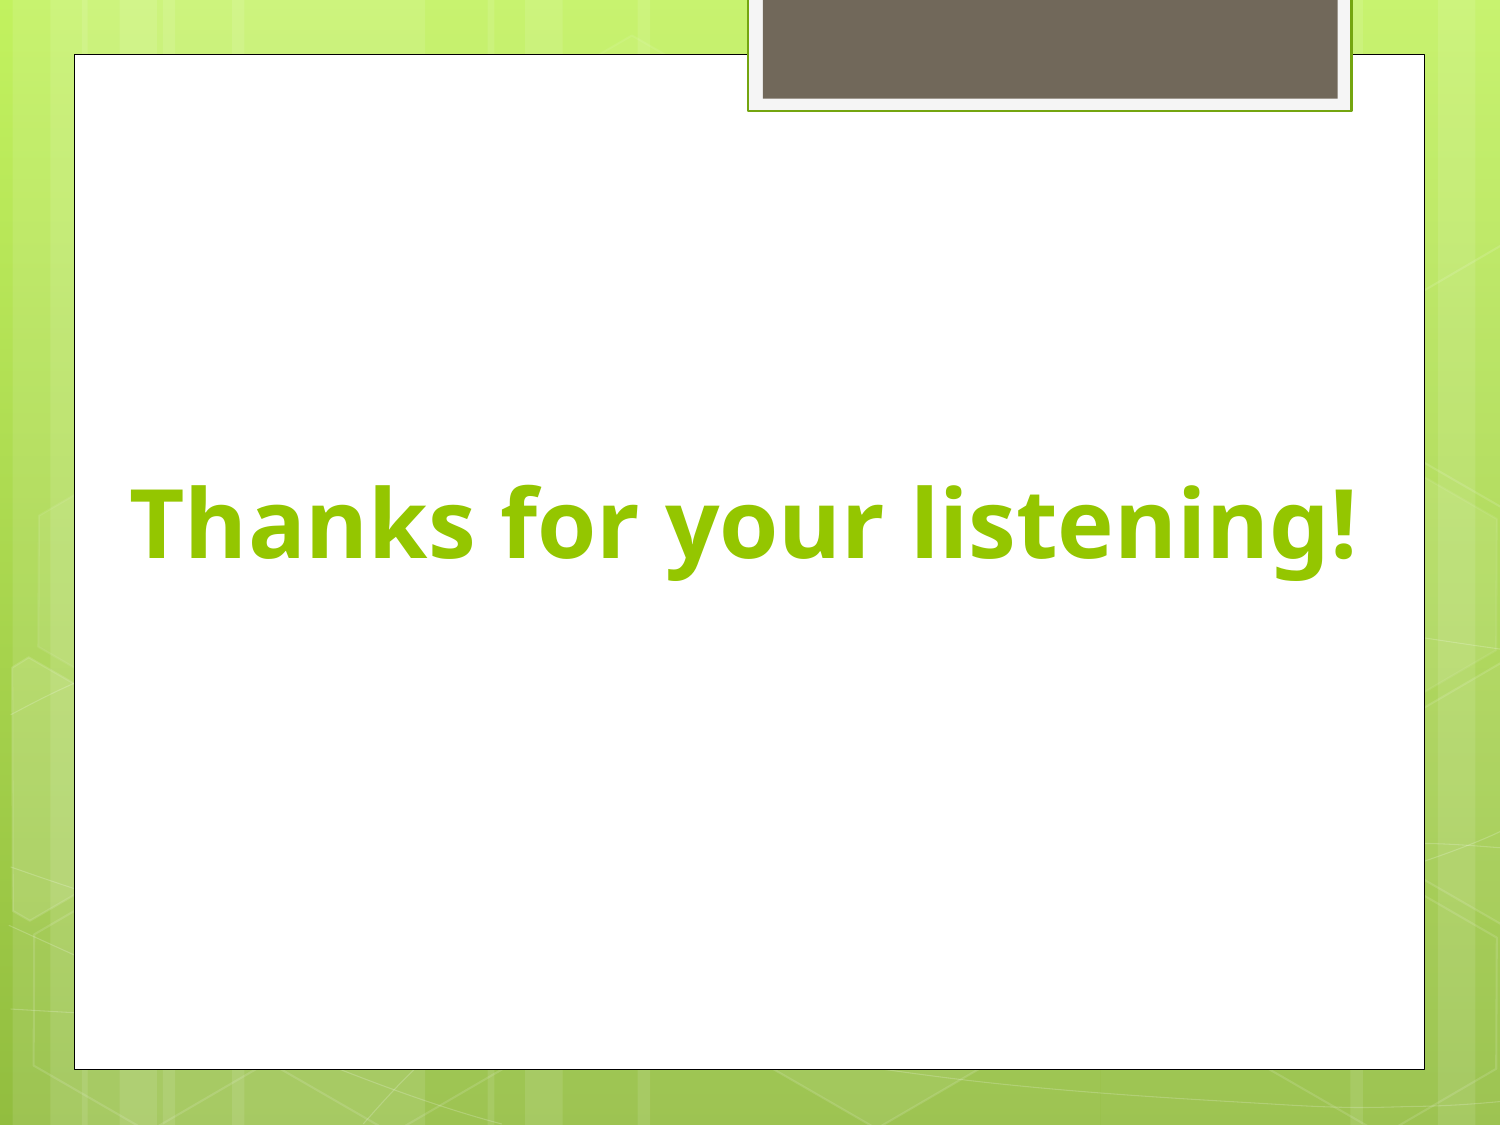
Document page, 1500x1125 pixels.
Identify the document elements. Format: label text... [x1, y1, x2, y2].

title Thanks for your listening! [87, 350, 1400, 700]
